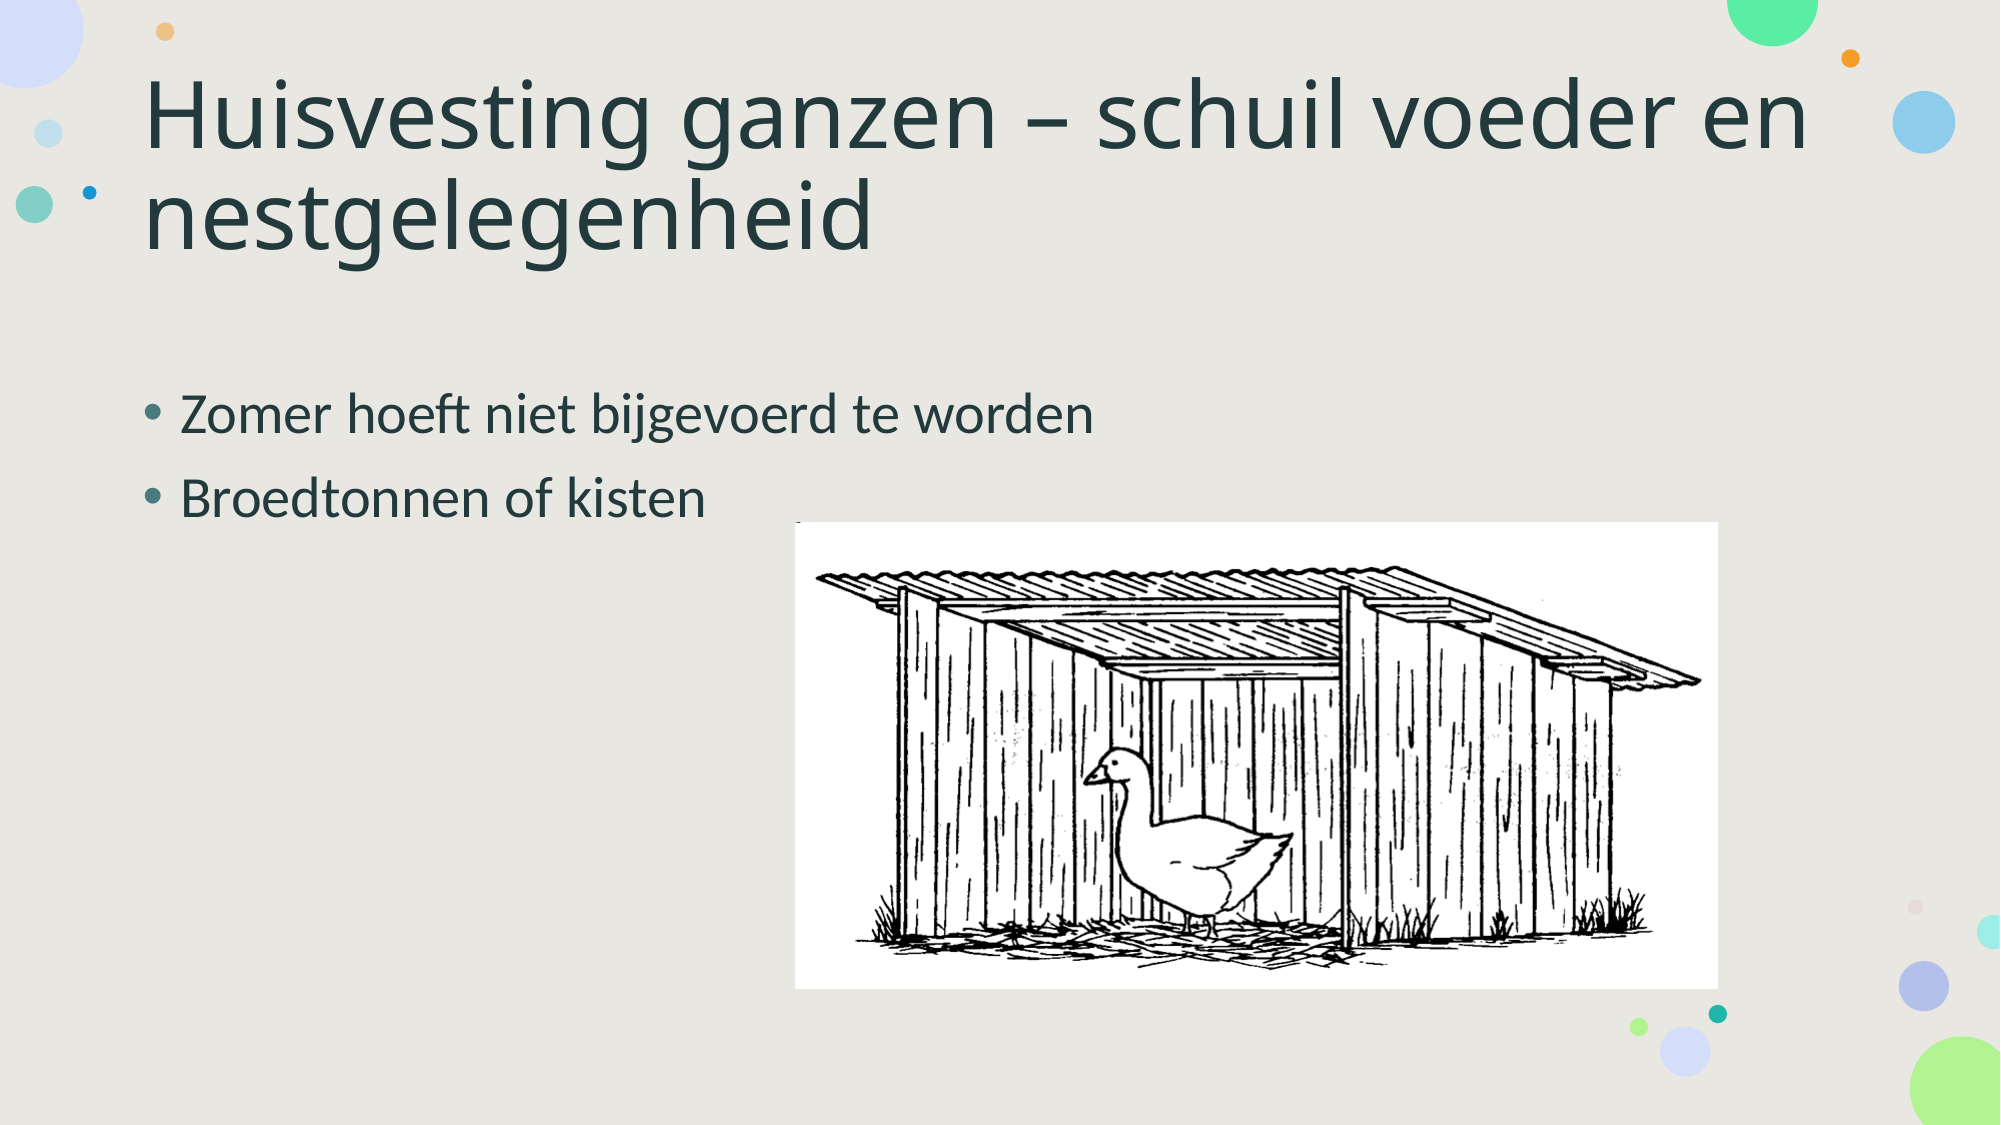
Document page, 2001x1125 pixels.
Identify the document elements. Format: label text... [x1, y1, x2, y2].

list Zomer hoeft niet bijgevoerd te worden Broedtonnen of kisten [127, 376, 1877, 1090]
title Huisvesting ganzen – schuil voeder en nestgelegenheid [127, 59, 1877, 278]
picture [795, 522, 1718, 989]
